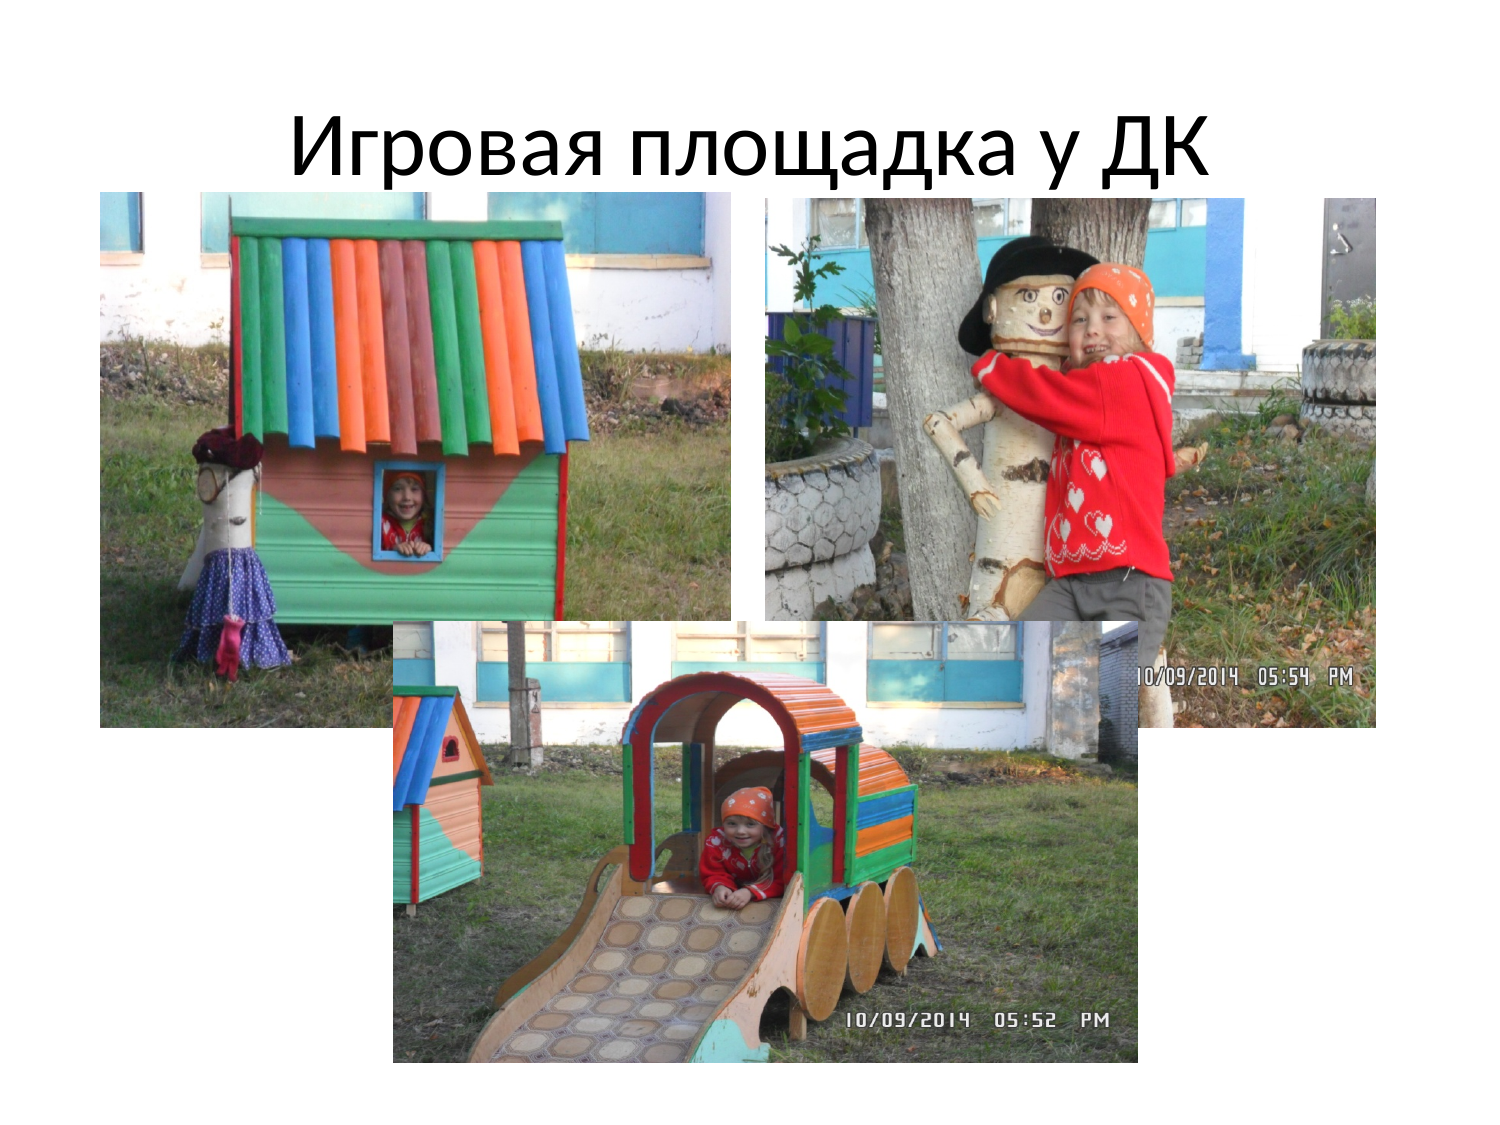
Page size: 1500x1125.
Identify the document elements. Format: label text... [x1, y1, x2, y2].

picture [392, 621, 1138, 1064]
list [100, 192, 731, 729]
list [764, 198, 1377, 729]
title Игровая площадка у ДК [75, 45, 1425, 233]
